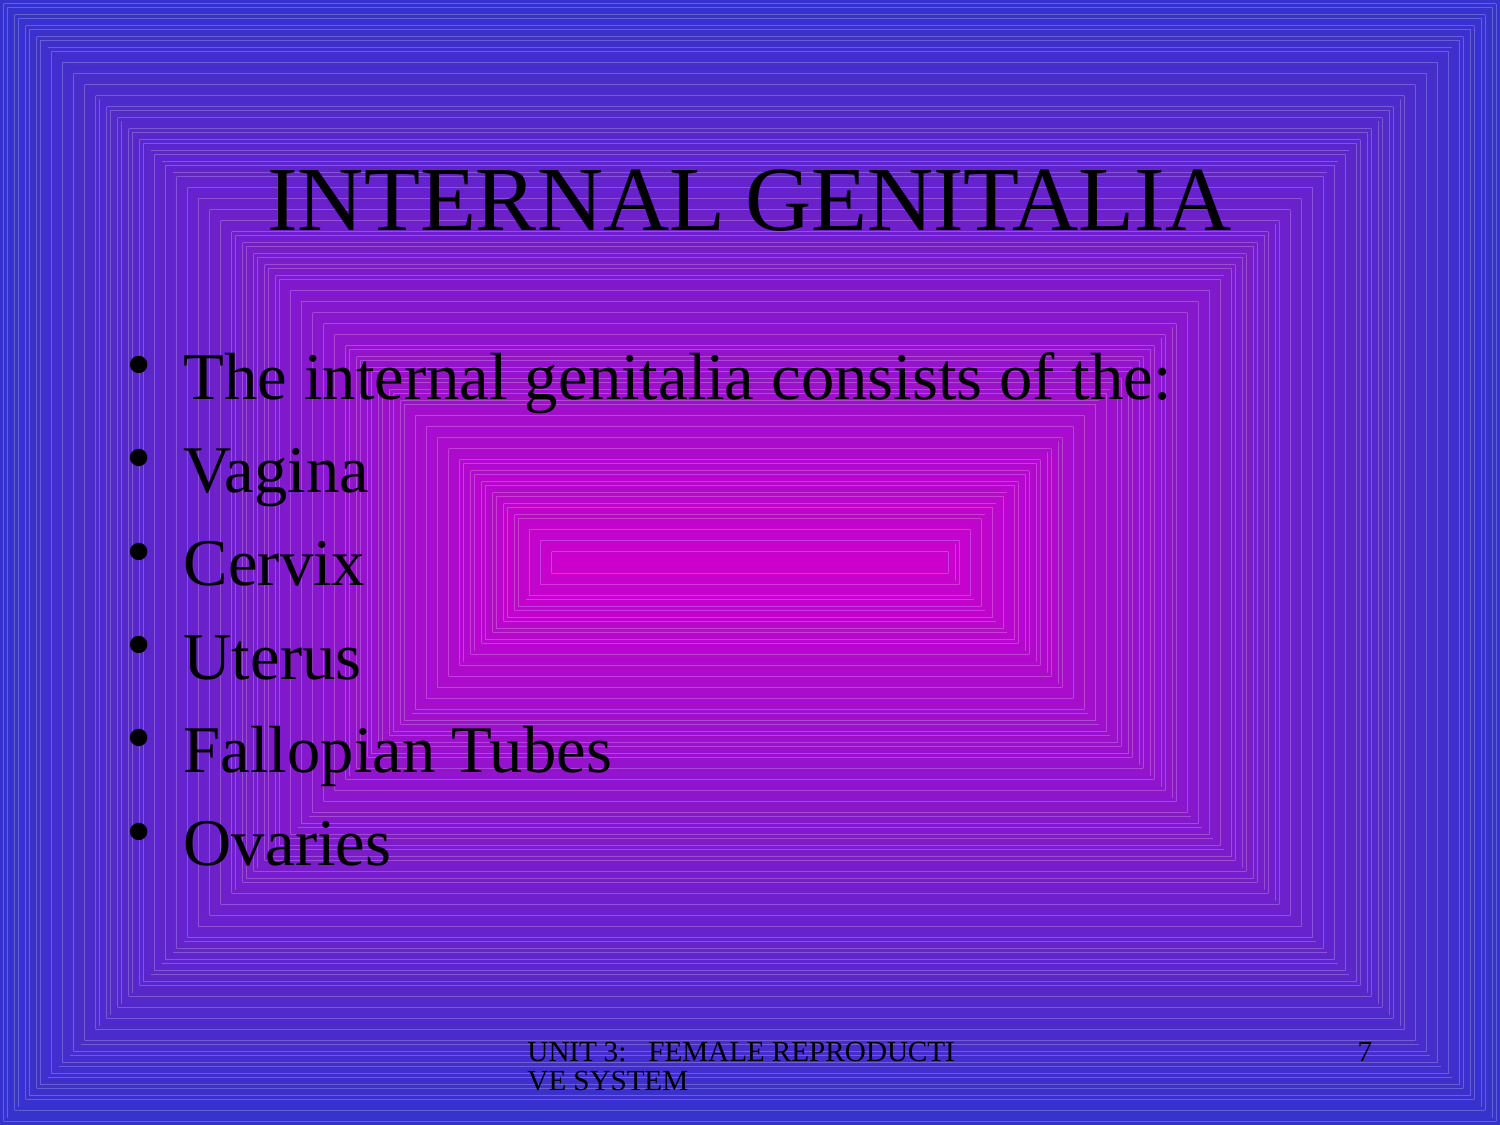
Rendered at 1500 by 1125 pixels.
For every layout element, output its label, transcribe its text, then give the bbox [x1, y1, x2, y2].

list The internal genitalia consists of the: Vagina Cervix Uterus Fallopian Tubes Ovaries [112, 324, 1388, 1001]
footer UNIT 3: FEMALE REPRODUCTIVE SYSTEM [512, 1024, 988, 1101]
slide_number 7 [1074, 1024, 1388, 1101]
title INTERNAL GENITALIA [112, 99, 1388, 288]
